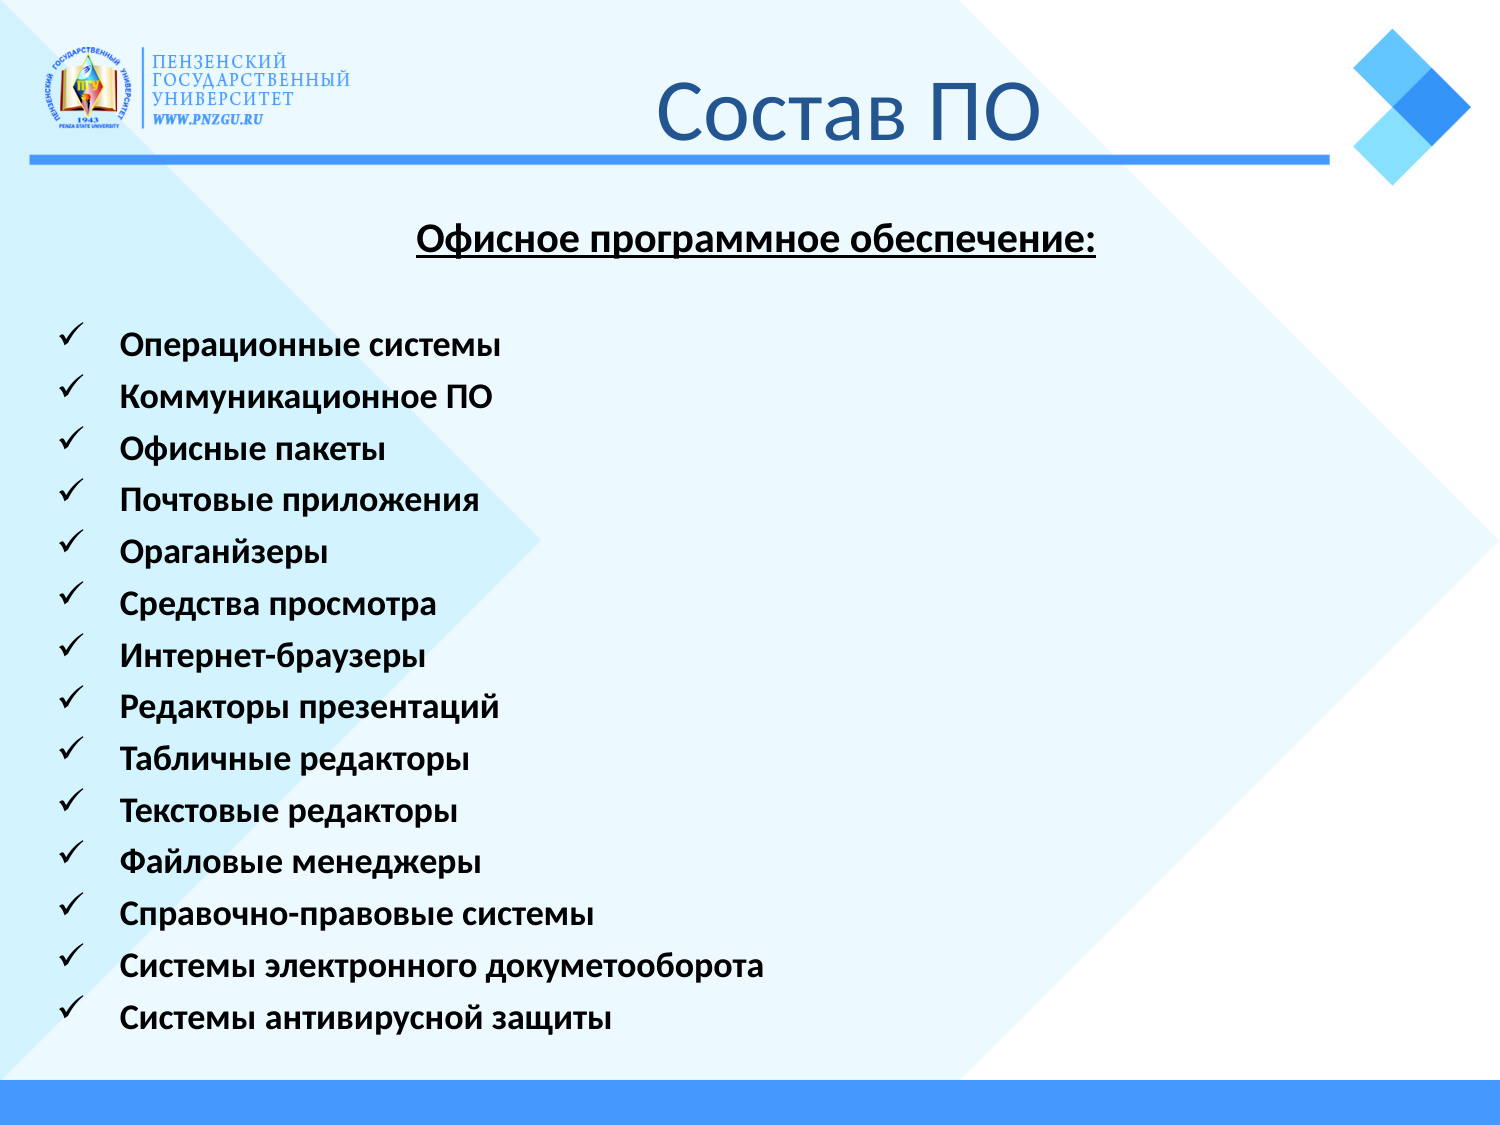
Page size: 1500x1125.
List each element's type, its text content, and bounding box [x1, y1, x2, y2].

picture [0, 0, 1500, 1125]
title Состав ПО [363, 45, 1336, 164]
text_box Офисное программное обеспечение: Операционные системы Коммуникационное ПО Офисные пакеты Почтовые приложения Ораганйзеры Средства просмотра Интернет-браузеры Редакторы презентаций Табличные редакторы Текстовые редакторы Файловые менеджеры Справочно-правовые системы Системы электронного докуметооборота Системы антивирусной защиты [41, 192, 1471, 1053]
